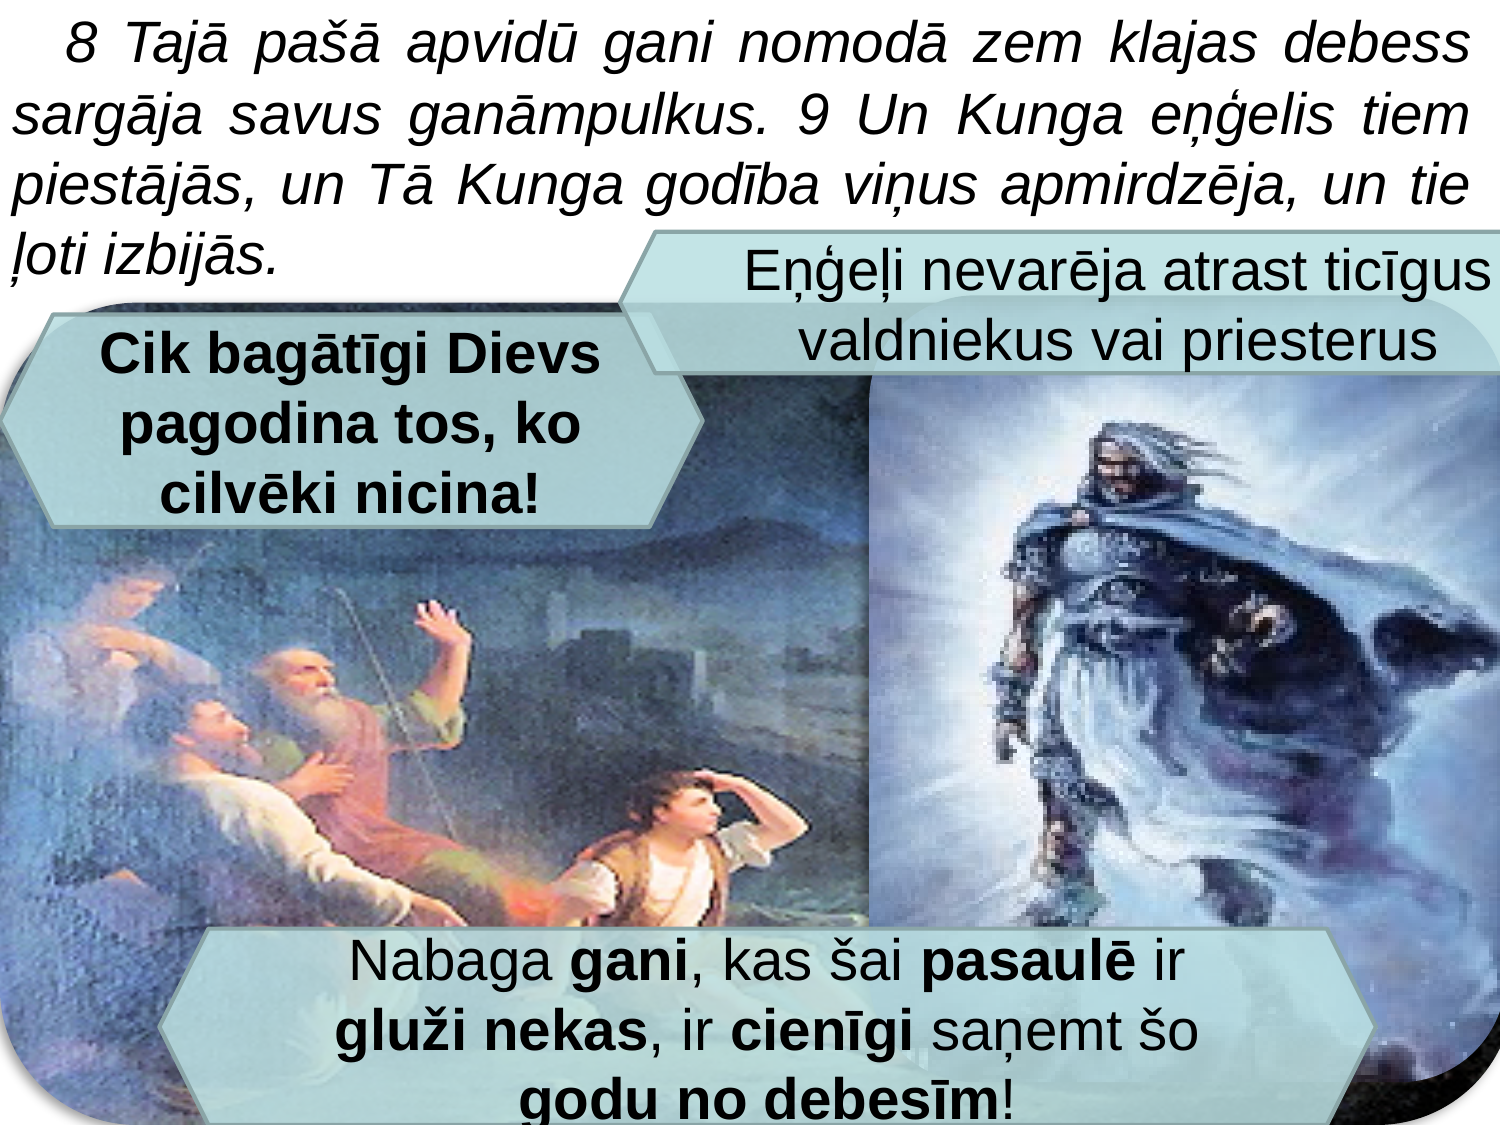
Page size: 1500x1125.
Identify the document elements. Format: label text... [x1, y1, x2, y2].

picture [0, 295, 1500, 1125]
text_box Eņģeļi nevarēja atrast ticīgus valdniekus vai priesterus [618, 229, 1500, 301]
list 8 Tajā pašā apvidū gani nomodā zem klajas debess sargāja savus ganāmpulkus. 9 Un Kunga eņģelis tiem piestājās, un Tā Kunga godība viņus apmirdzēja, un tie ļoti izbijās. [0, 0, 1489, 94]
